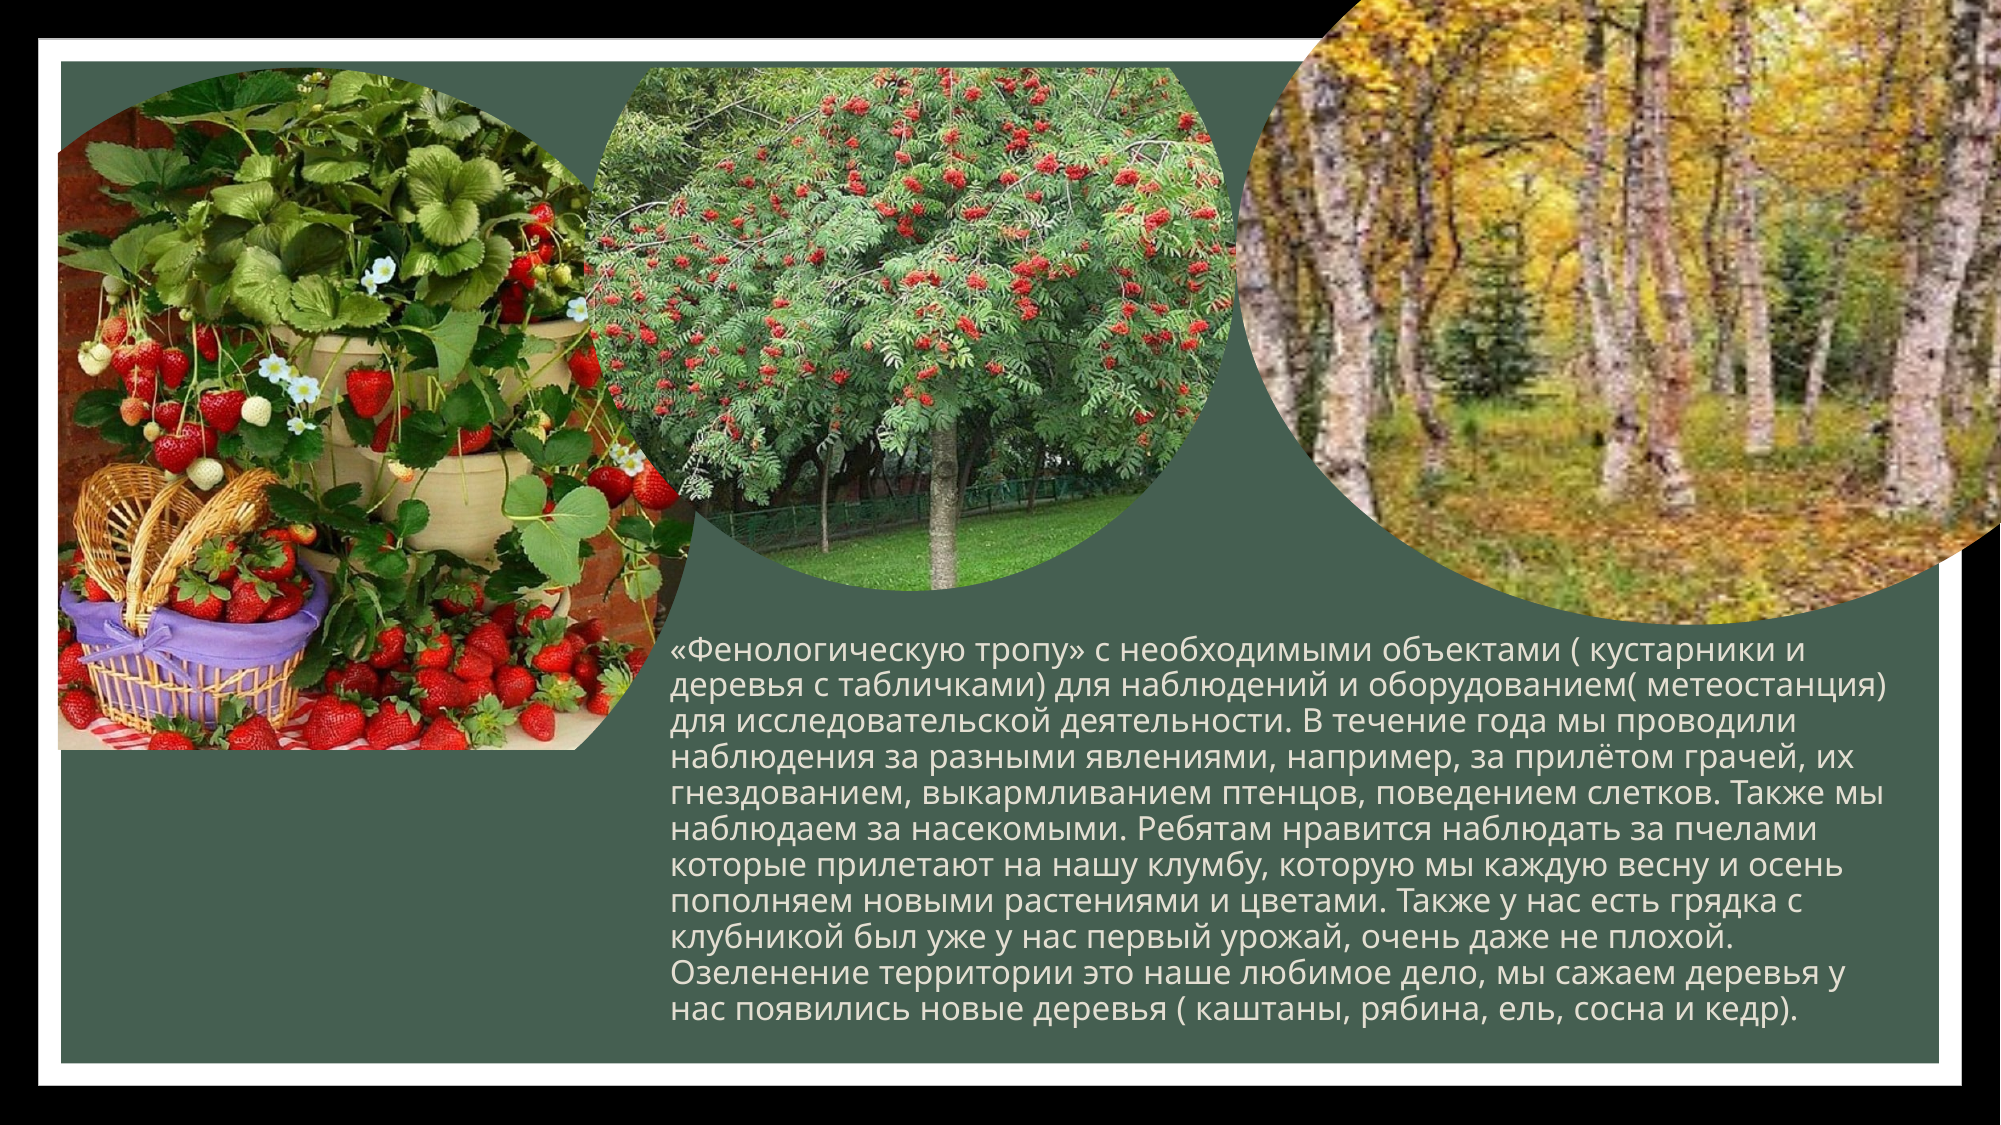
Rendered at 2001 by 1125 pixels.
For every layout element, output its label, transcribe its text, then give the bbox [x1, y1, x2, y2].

picture [57, 0, 2001, 750]
title «Фенологическую тропу» с необходимыми объектами ( кустарники и деревья с табличками) для наблюдений и оборудованием( метеостанция) для исследовательской деятельности. В течение года мы проводили наблюдения за разными явлениями, например, за прилётом грачей, их гнездованием, выкармливанием птенцов, поведением слетков. Также мы наблюдаем за насекомыми. Ребятам нравится наблюдать за пчелами которые прилетают на нашу клумбу, которую мы каждую весну и осень пополняем новыми растениями и цветами. Также у нас есть грядка с клубникой был уже у нас первый урожай, очень даже не плохой. Озеленение территории это наше любимое дело, мы сажаем деревья у нас появились новые деревья ( каштаны, рябина, ель, сосна и кедр). [655, 624, 1925, 816]
